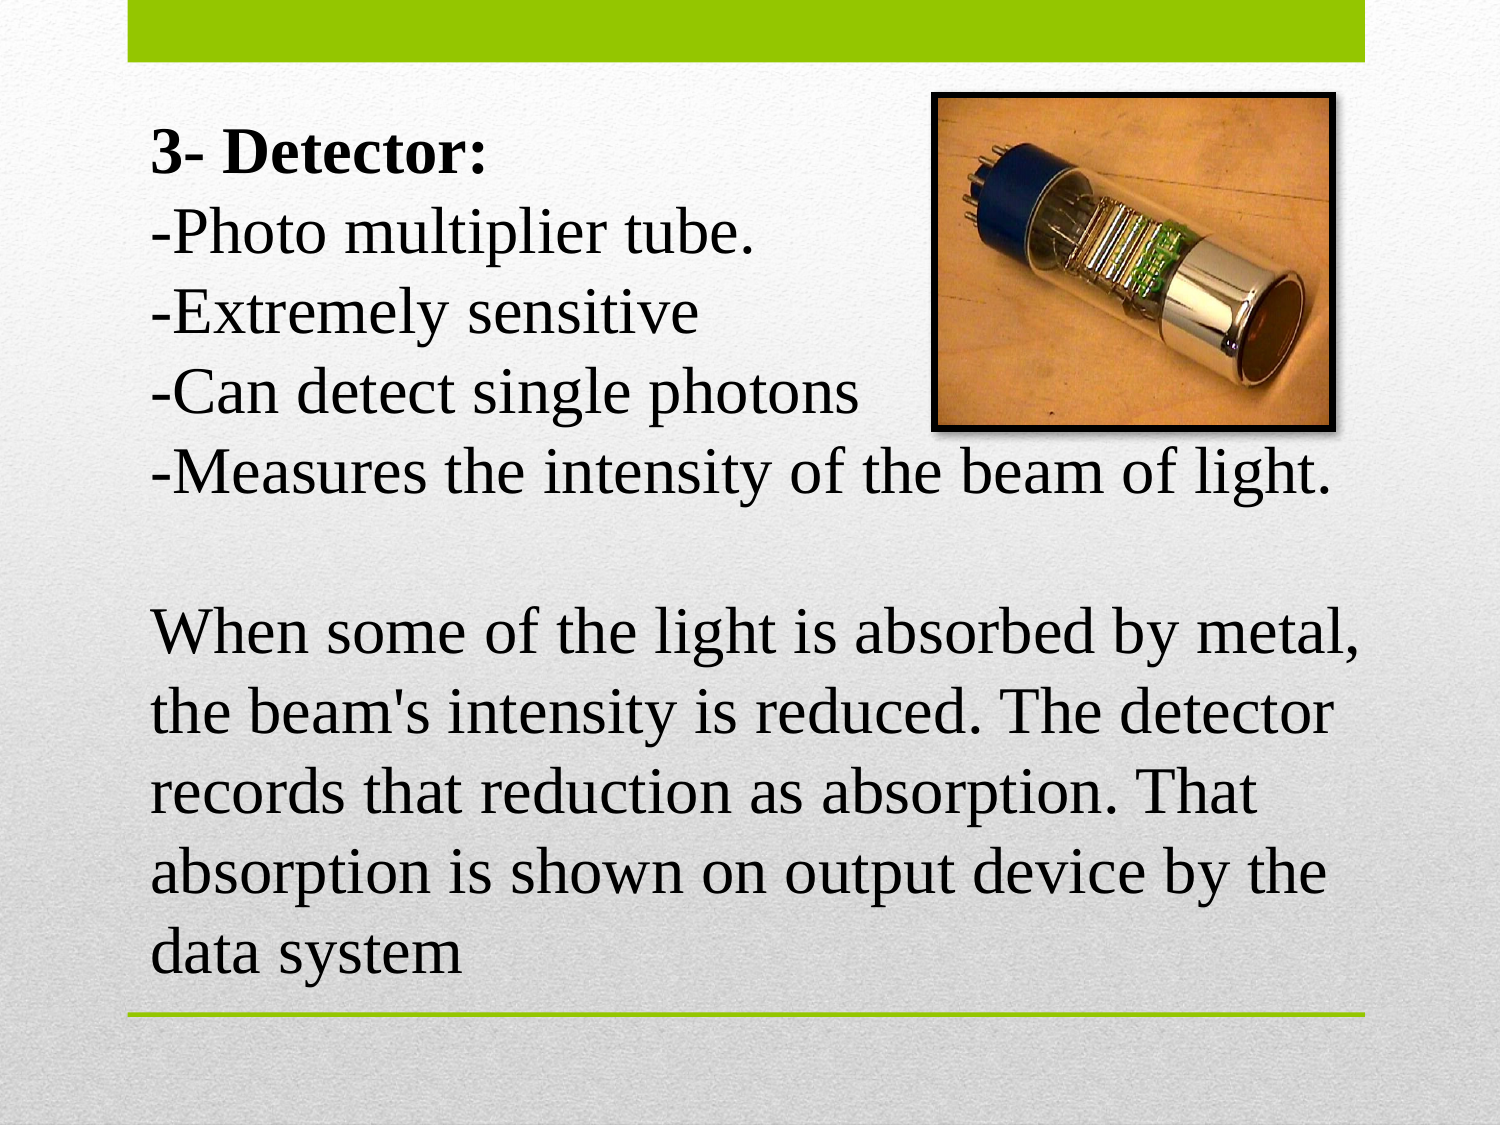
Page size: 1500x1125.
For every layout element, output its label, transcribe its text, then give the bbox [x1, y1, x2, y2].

text_box 3- Detector: -Photo multiplier tube. -Extremely sensitive -Can detect single photons -Measures the intensity of the beam of light. When some of the light is absorbed by metal, the beam's intensity is reduced. The detector records that reduction as absorption. That absorption is shown on output device by the data system [135, 99, 1411, 995]
picture [936, 97, 1331, 427]
